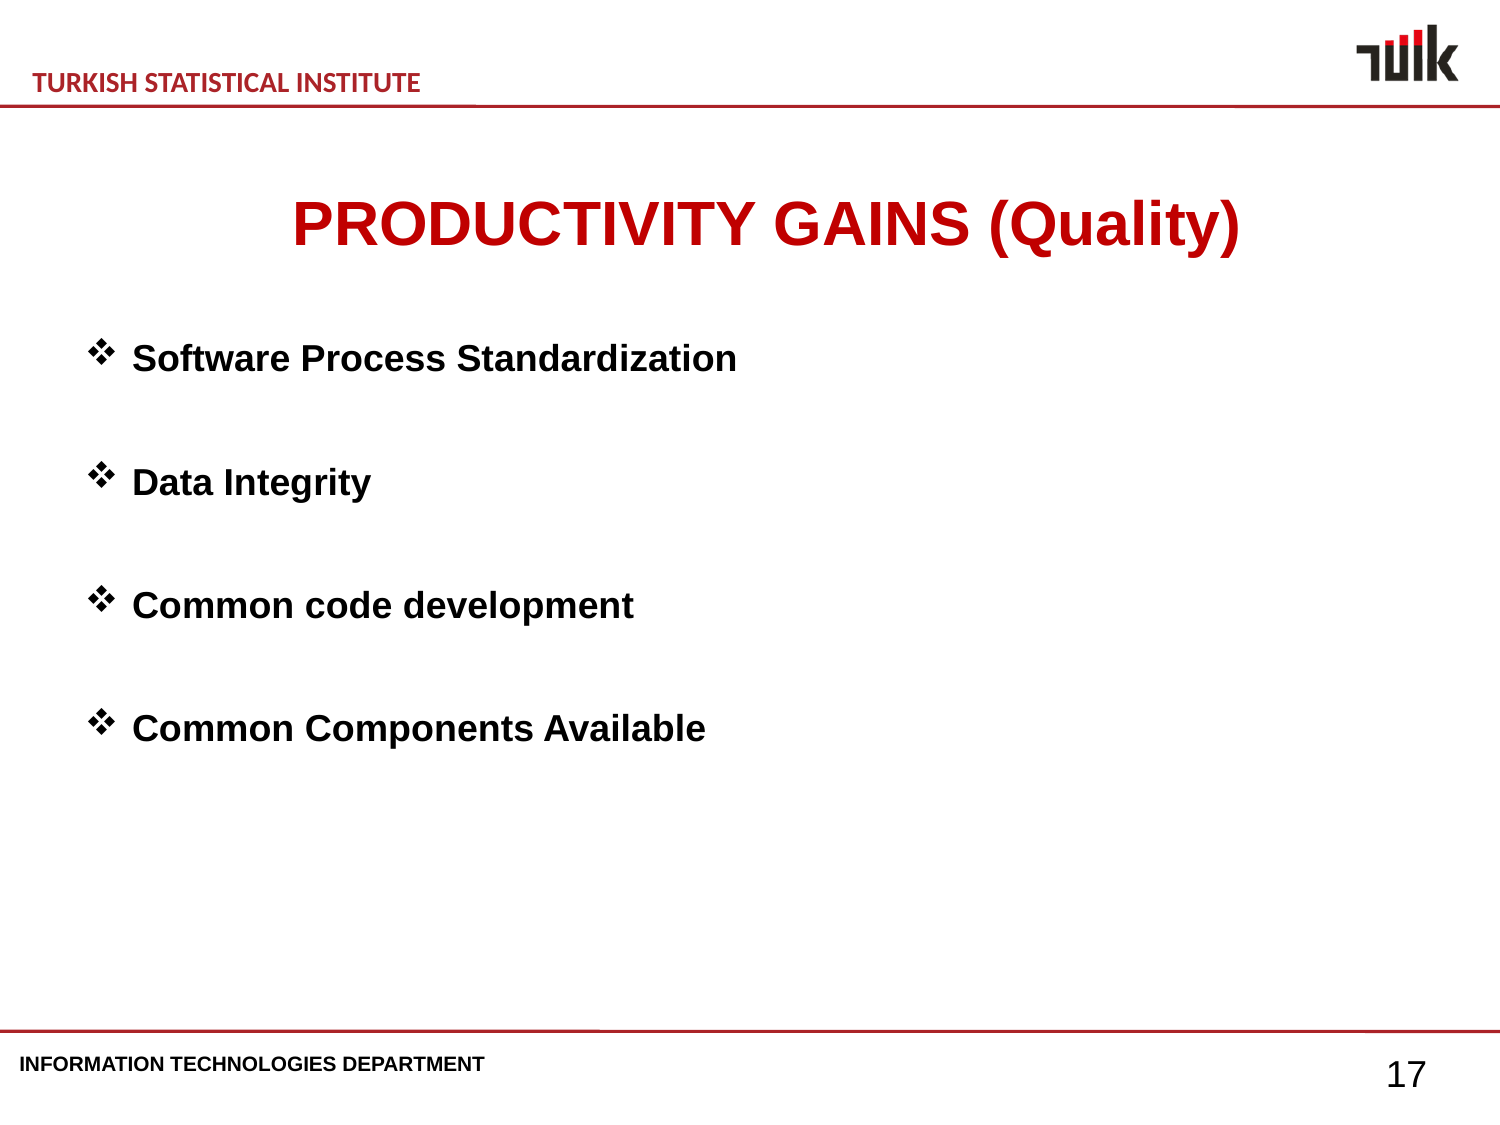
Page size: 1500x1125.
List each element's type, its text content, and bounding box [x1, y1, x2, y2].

picture [1352, 19, 1464, 85]
text_box PRODUCTIVITY GAINS (Quality) [70, 175, 1465, 266]
text_box Software Process Standardization Data Integrity Common code development Common Components Available [70, 326, 1424, 757]
